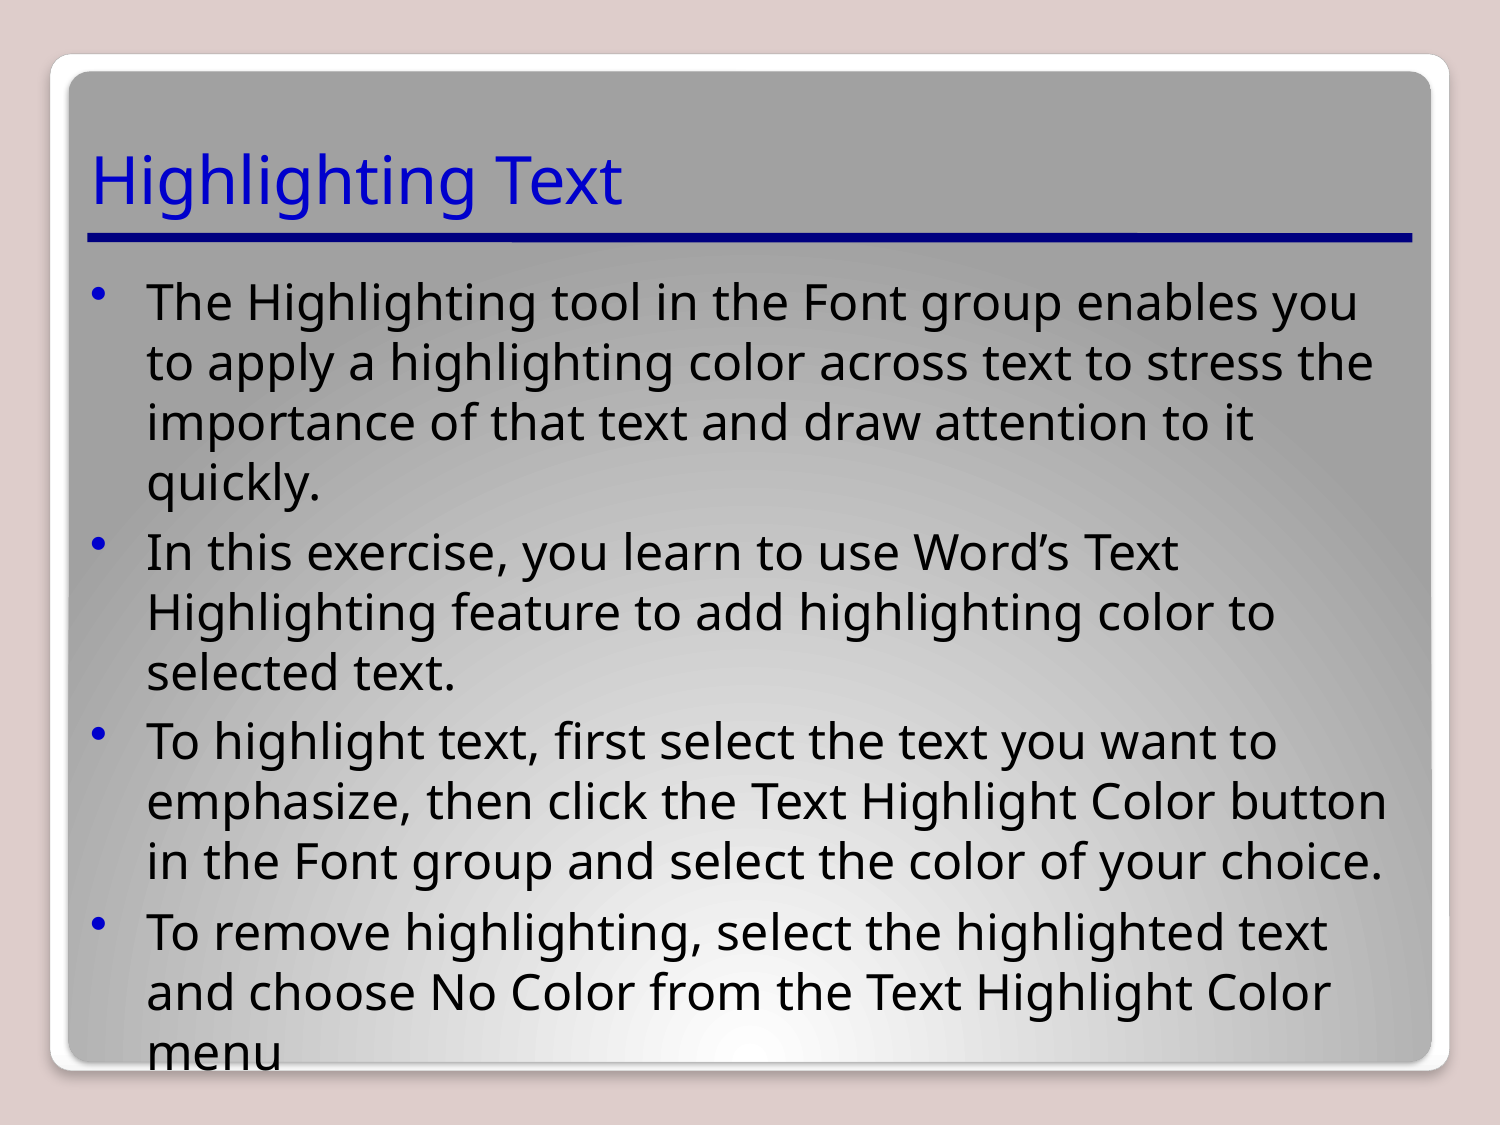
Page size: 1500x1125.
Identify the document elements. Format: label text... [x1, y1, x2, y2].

list The Highlighting tool in the Font group enables you to apply a highlighting color across text to stress the importance of that text and draw attention to it quickly. In this exercise, you learn to use Word’s Text Highlighting feature to add highlighting color to selected text. To highlight text, first select the text you want to emphasize, then click the Text Highlight Color button in the Font group and select the color of your choice. To remove highlighting, select the highlighted text and choose No Color from the Text Highlight Color menu [74, 262, 1426, 1063]
title Highlighting Text [74, 74, 1426, 226]
